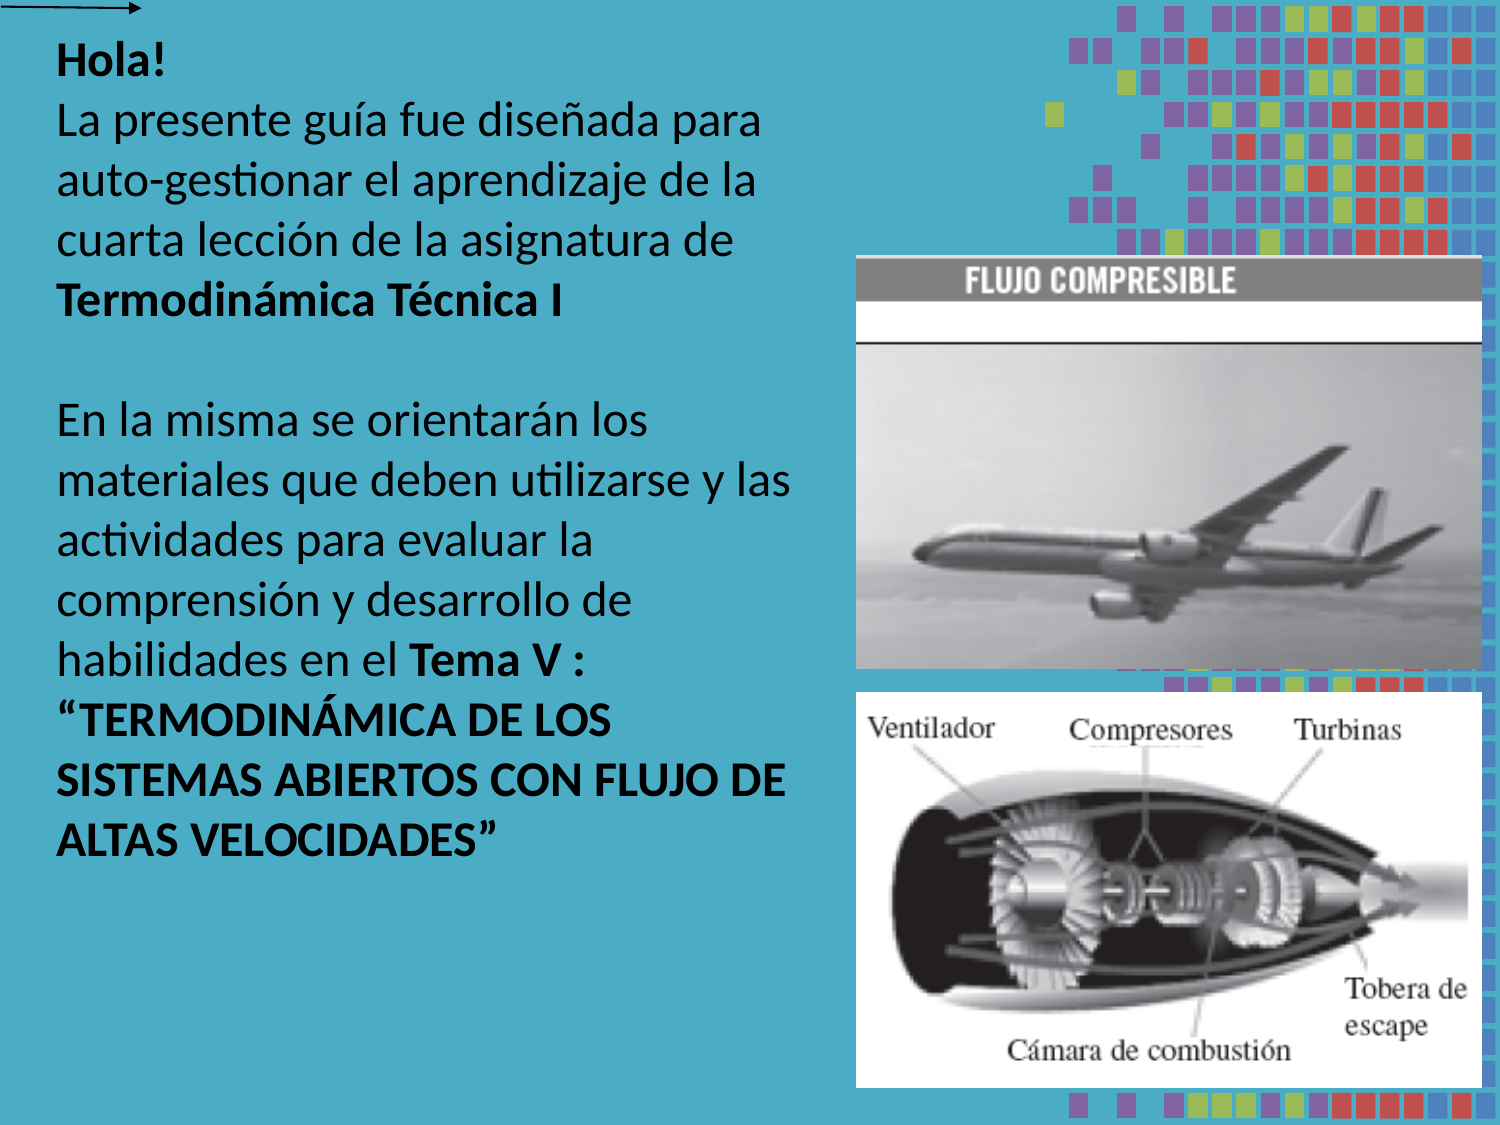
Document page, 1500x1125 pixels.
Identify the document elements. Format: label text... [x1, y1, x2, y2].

title Hola! La presente guía fue diseñada para auto-gestionar el aprendizaje de la cuarta lección de la asignatura de Termodinámica Técnica I En la misma se orientarán los materiales que deben utilizarse y las actividades para evaluar la comprensión y desarrollo de habilidades en el Tema V : “TERMODINÁMICA DE LOS SISTEMAS ABIERTOS CON FLUJO DE ALTAS VELOCIDADES” [41, 19, 841, 1035]
picture [856, 255, 1482, 670]
picture [0, 0, 146, 20]
picture [856, 692, 1482, 1089]
